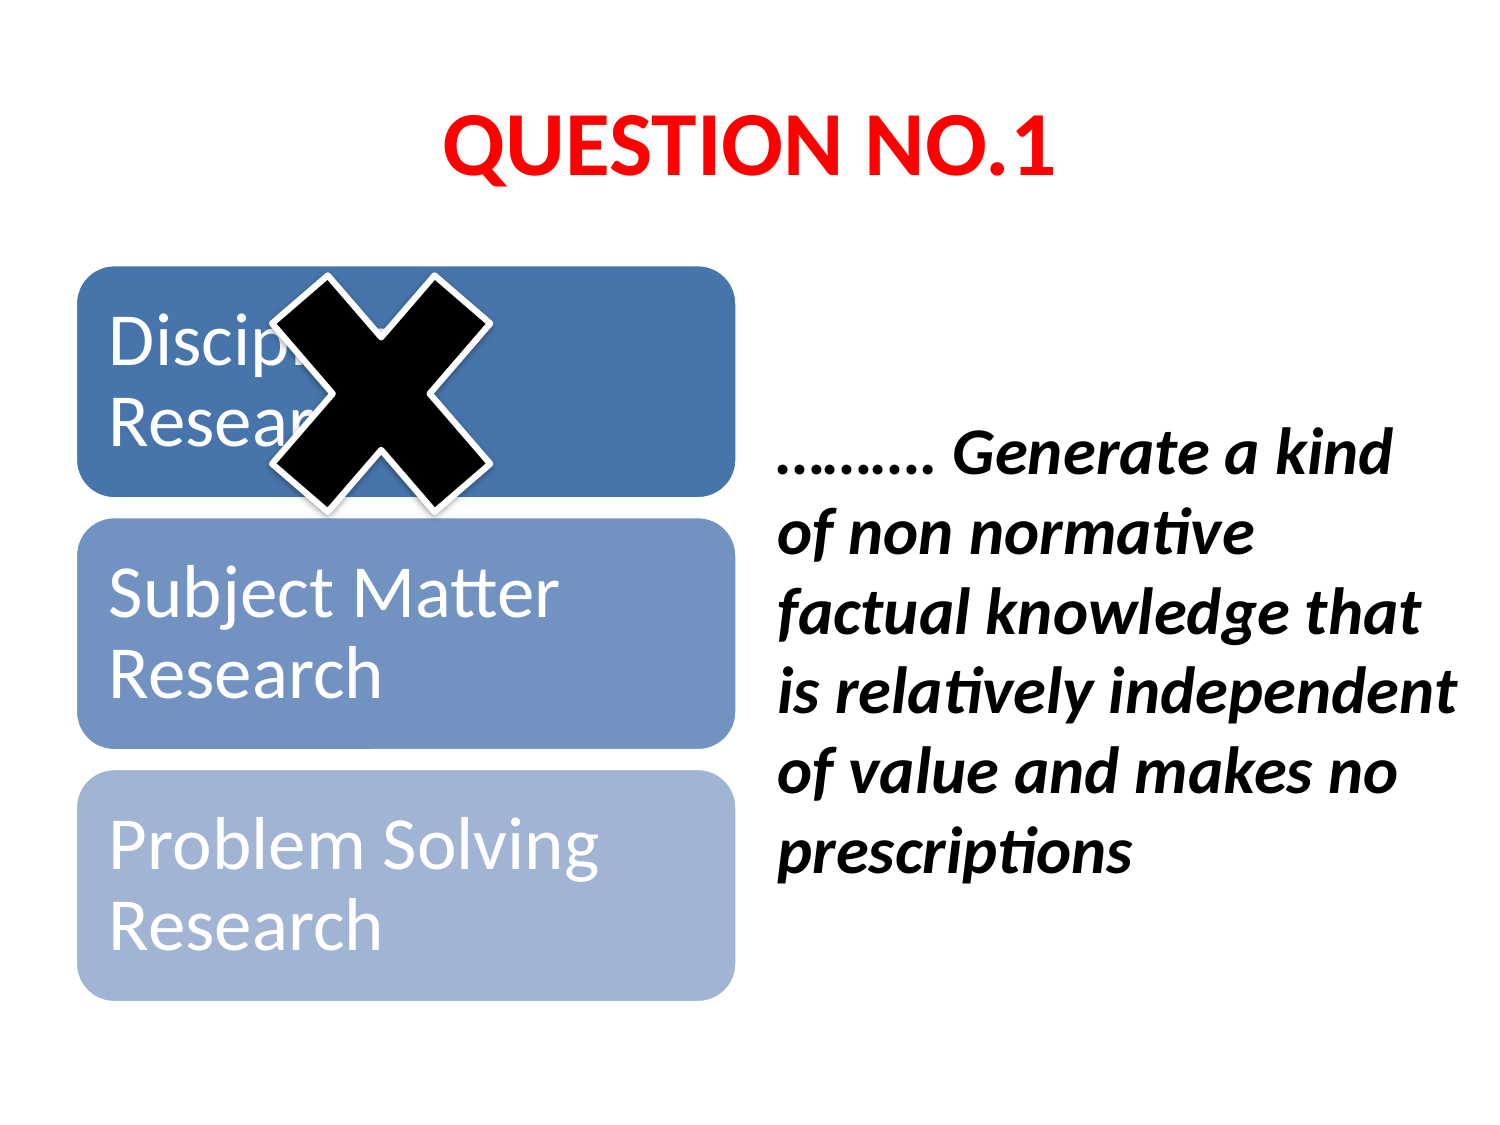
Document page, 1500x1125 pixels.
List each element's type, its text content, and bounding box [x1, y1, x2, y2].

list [74, 262, 738, 1006]
list ………. Generate a kind of non normative factual knowledge that is relatively independent of value and makes no prescriptions [762, 399, 1476, 863]
title QUESTION NO.1 [74, 44, 1426, 233]
